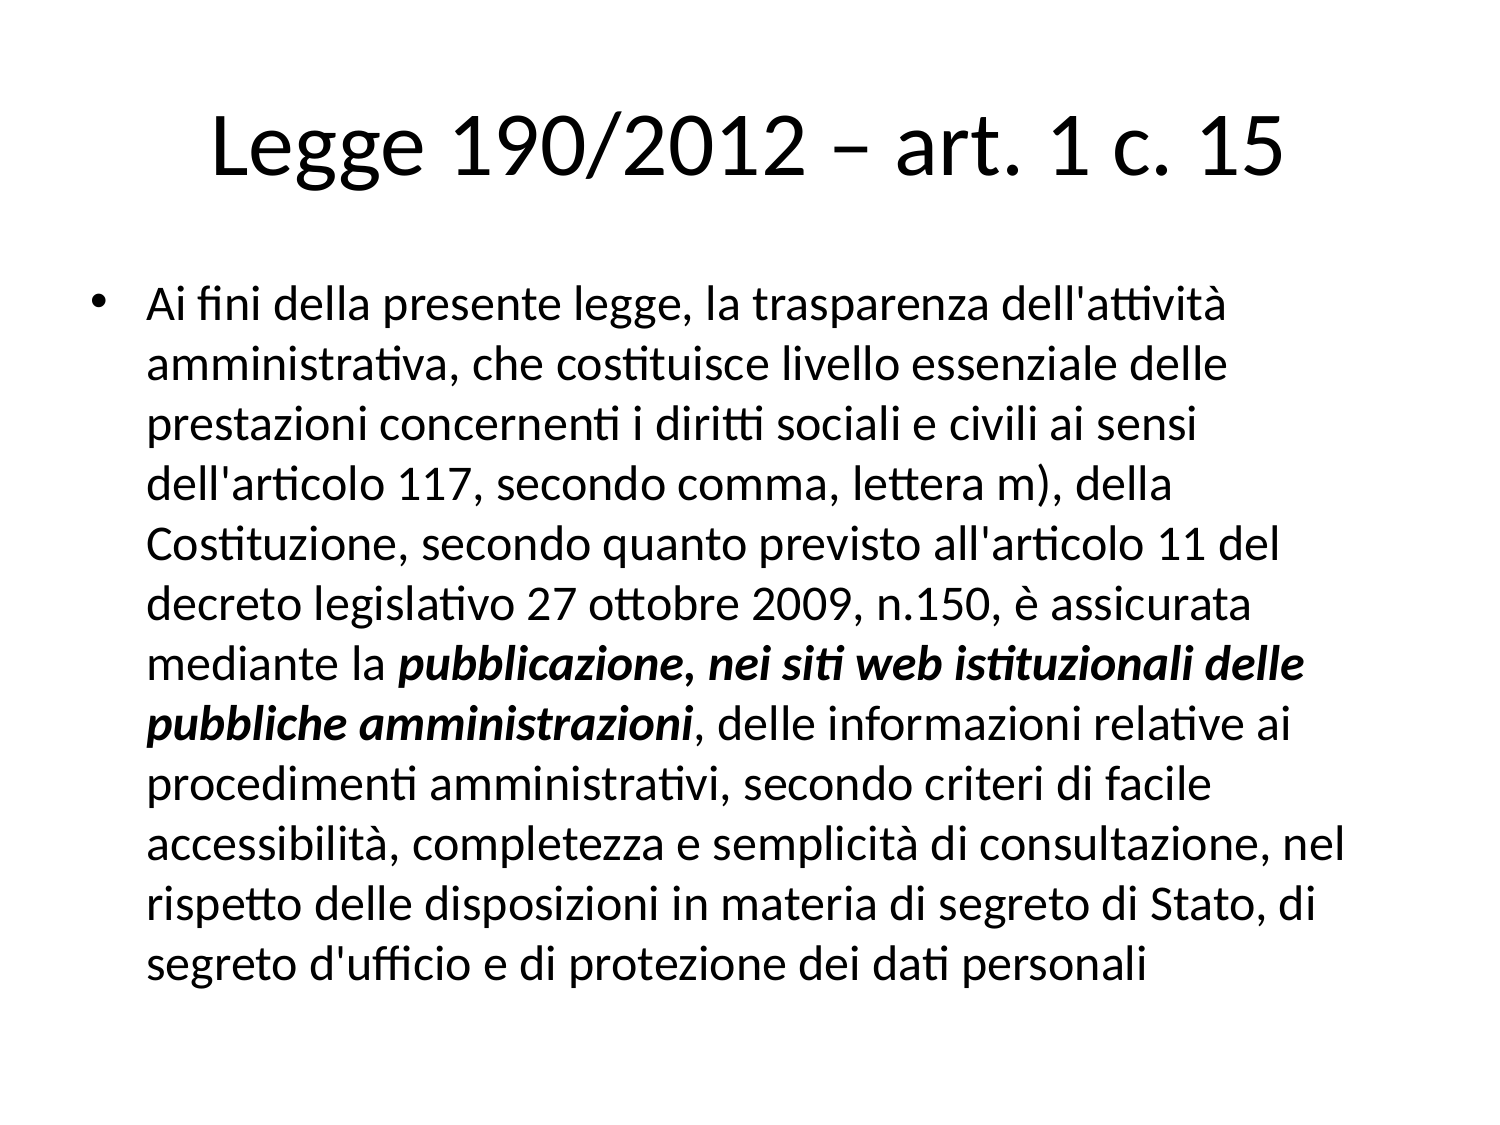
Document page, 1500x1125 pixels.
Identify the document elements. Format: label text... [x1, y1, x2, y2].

title Legge 190/2012 – art. 1 c. 15 [74, 44, 1426, 233]
list Ai fini della presente legge, la trasparenza dell'attività amministrativa, che costituisce livello essenziale delle prestazioni concernenti i diritti sociali e civili ai sensi dell'articolo 117, secondo comma, lettera m), della Costituzione, secondo quanto previsto all'articolo 11 del decreto legislativo 27 ottobre 2009, n.150, è assicurata mediante la pubblicazione, nei siti web istituzionali delle pubbliche amministrazioni, delle informazioni relative ai procedimenti amministrativi, secondo criteri di facile accessibilità, completezza e semplicità di consultazione, nel rispetto delle disposizioni in materia di segreto di Stato, di segreto d'ufficio e di protezione dei dati personali [74, 262, 1426, 1006]
